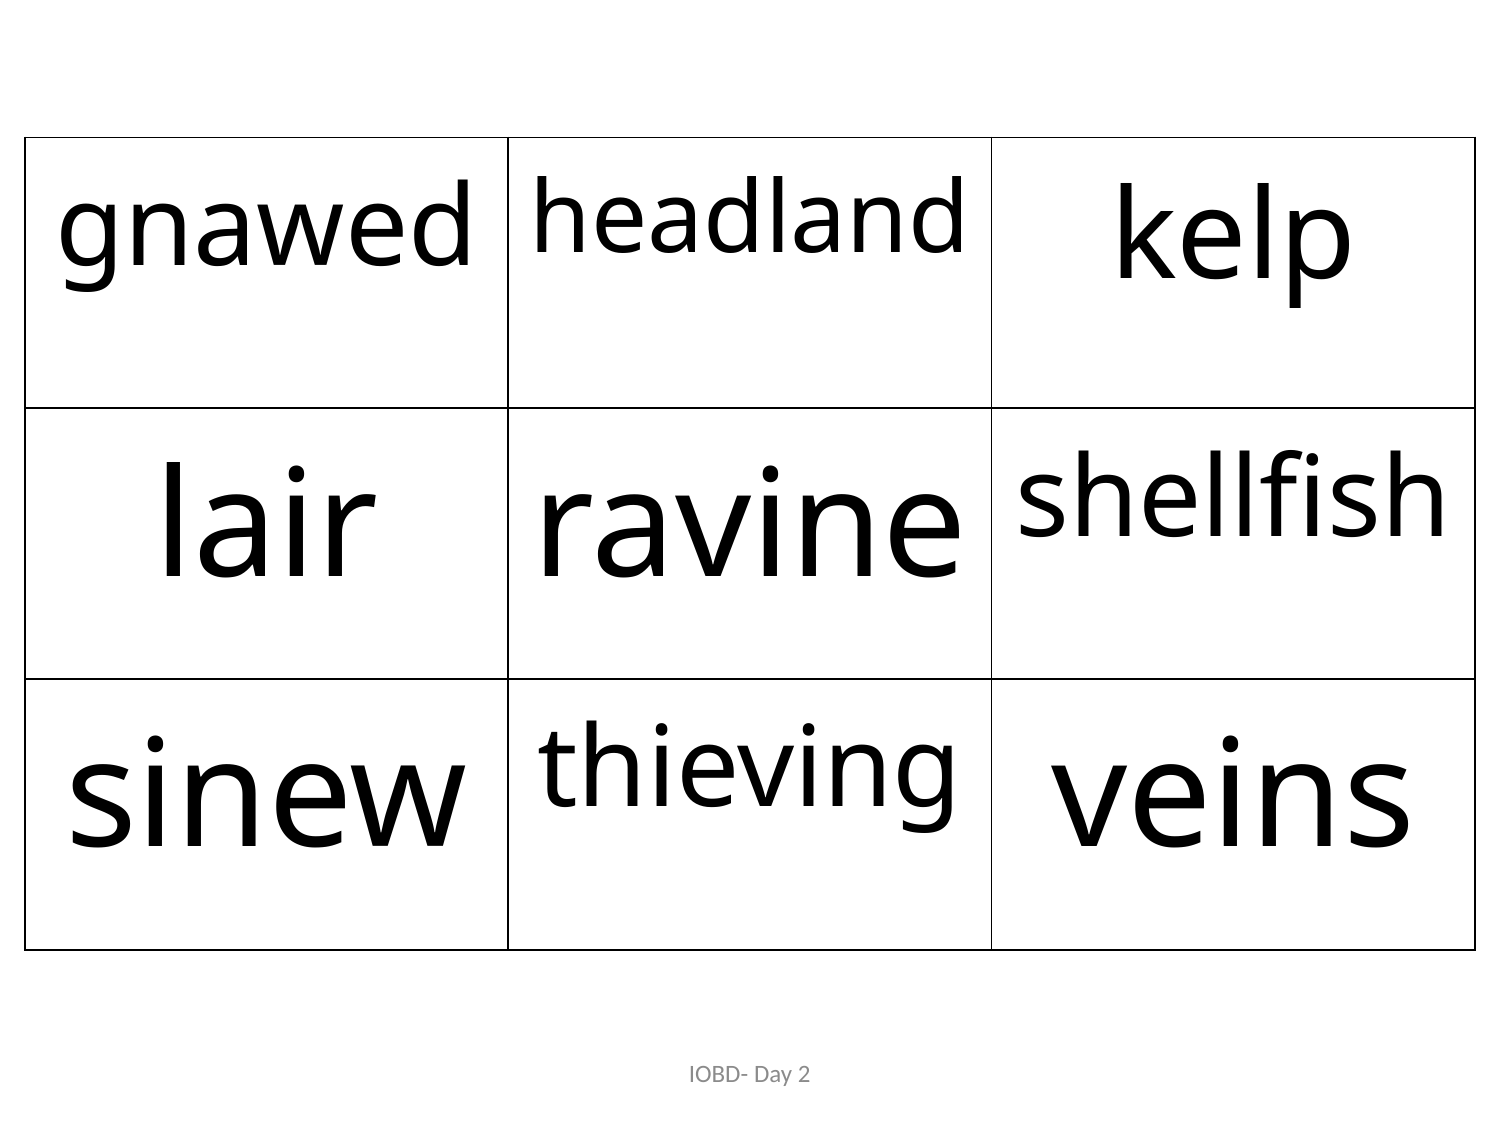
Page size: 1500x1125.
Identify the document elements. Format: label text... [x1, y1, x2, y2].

table_header kelp [992, 138, 1474, 407]
table_cell veins [992, 680, 1474, 949]
table_header headland [509, 138, 991, 407]
table_cell ravine [509, 409, 991, 678]
footer IOBD- Day 2 [512, 1042, 988, 1103]
table_cell sinew [26, 680, 507, 949]
table_cell thieving [509, 680, 991, 949]
table_header gnawed [26, 138, 507, 407]
table_cell shellfish [992, 409, 1474, 678]
table_cell lair [26, 409, 507, 678]
